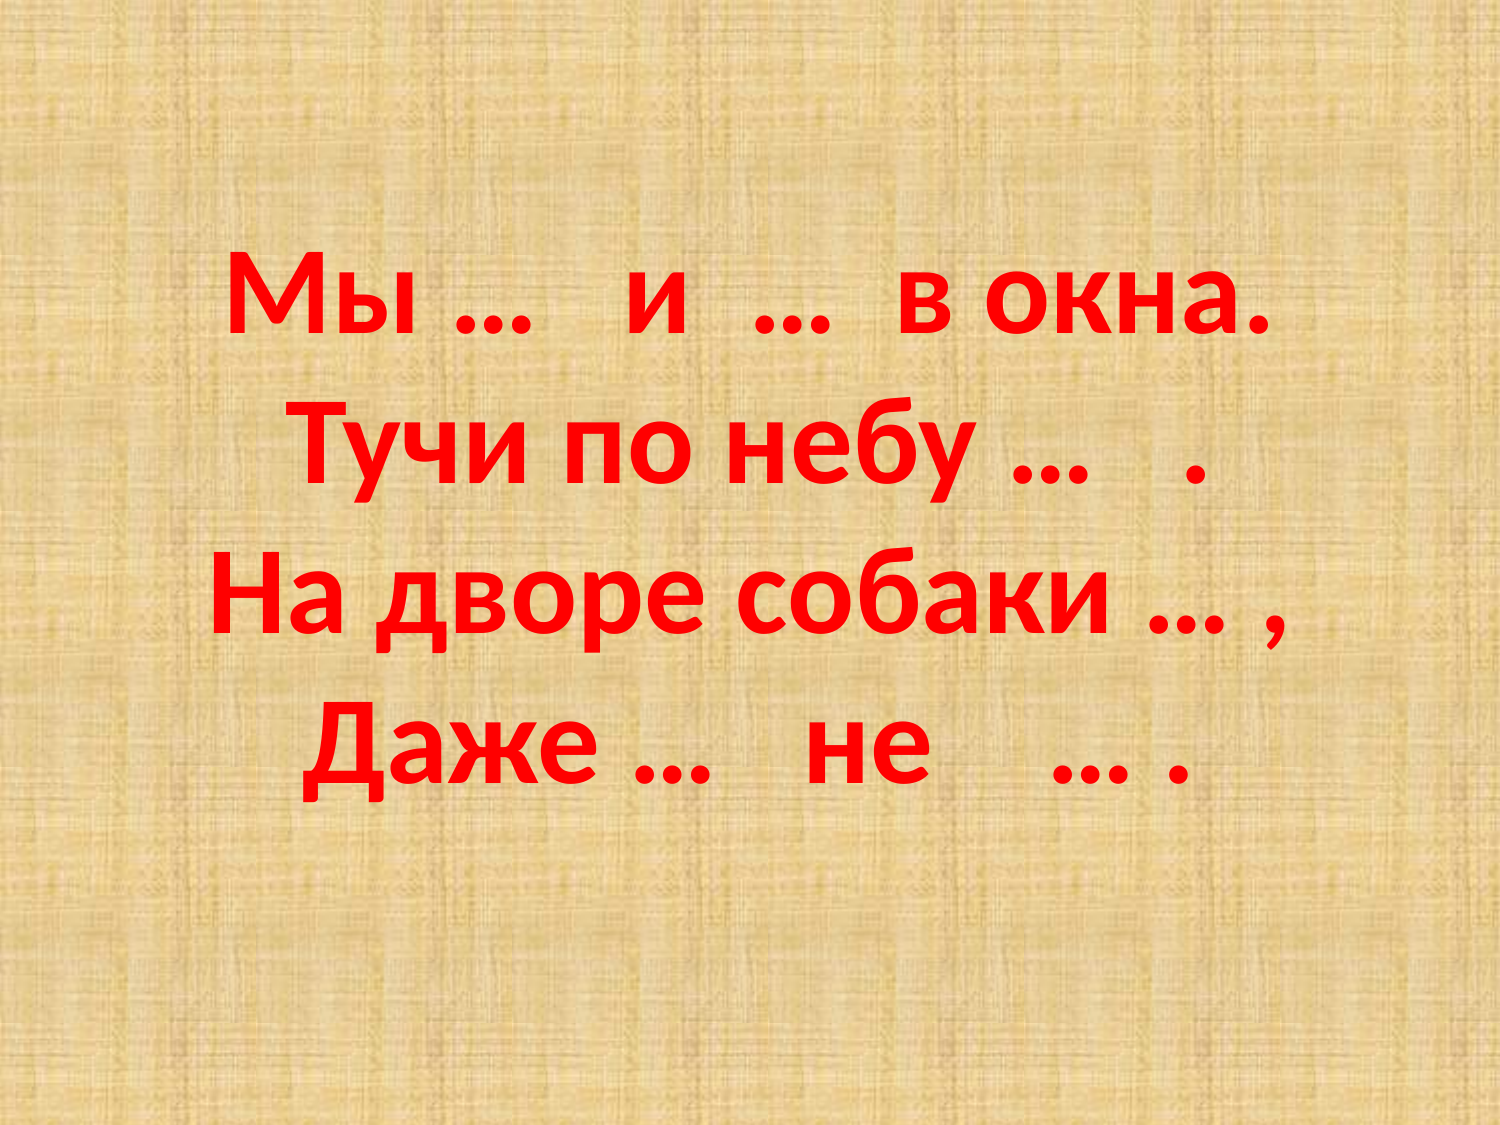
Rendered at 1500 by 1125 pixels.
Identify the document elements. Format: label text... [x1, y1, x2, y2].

title Мы … и … в окна. Тучи по небу … . На дворе собаки … , Даже … не … . [75, 45, 1425, 1083]
picture [0, 0, 1500, 1125]
